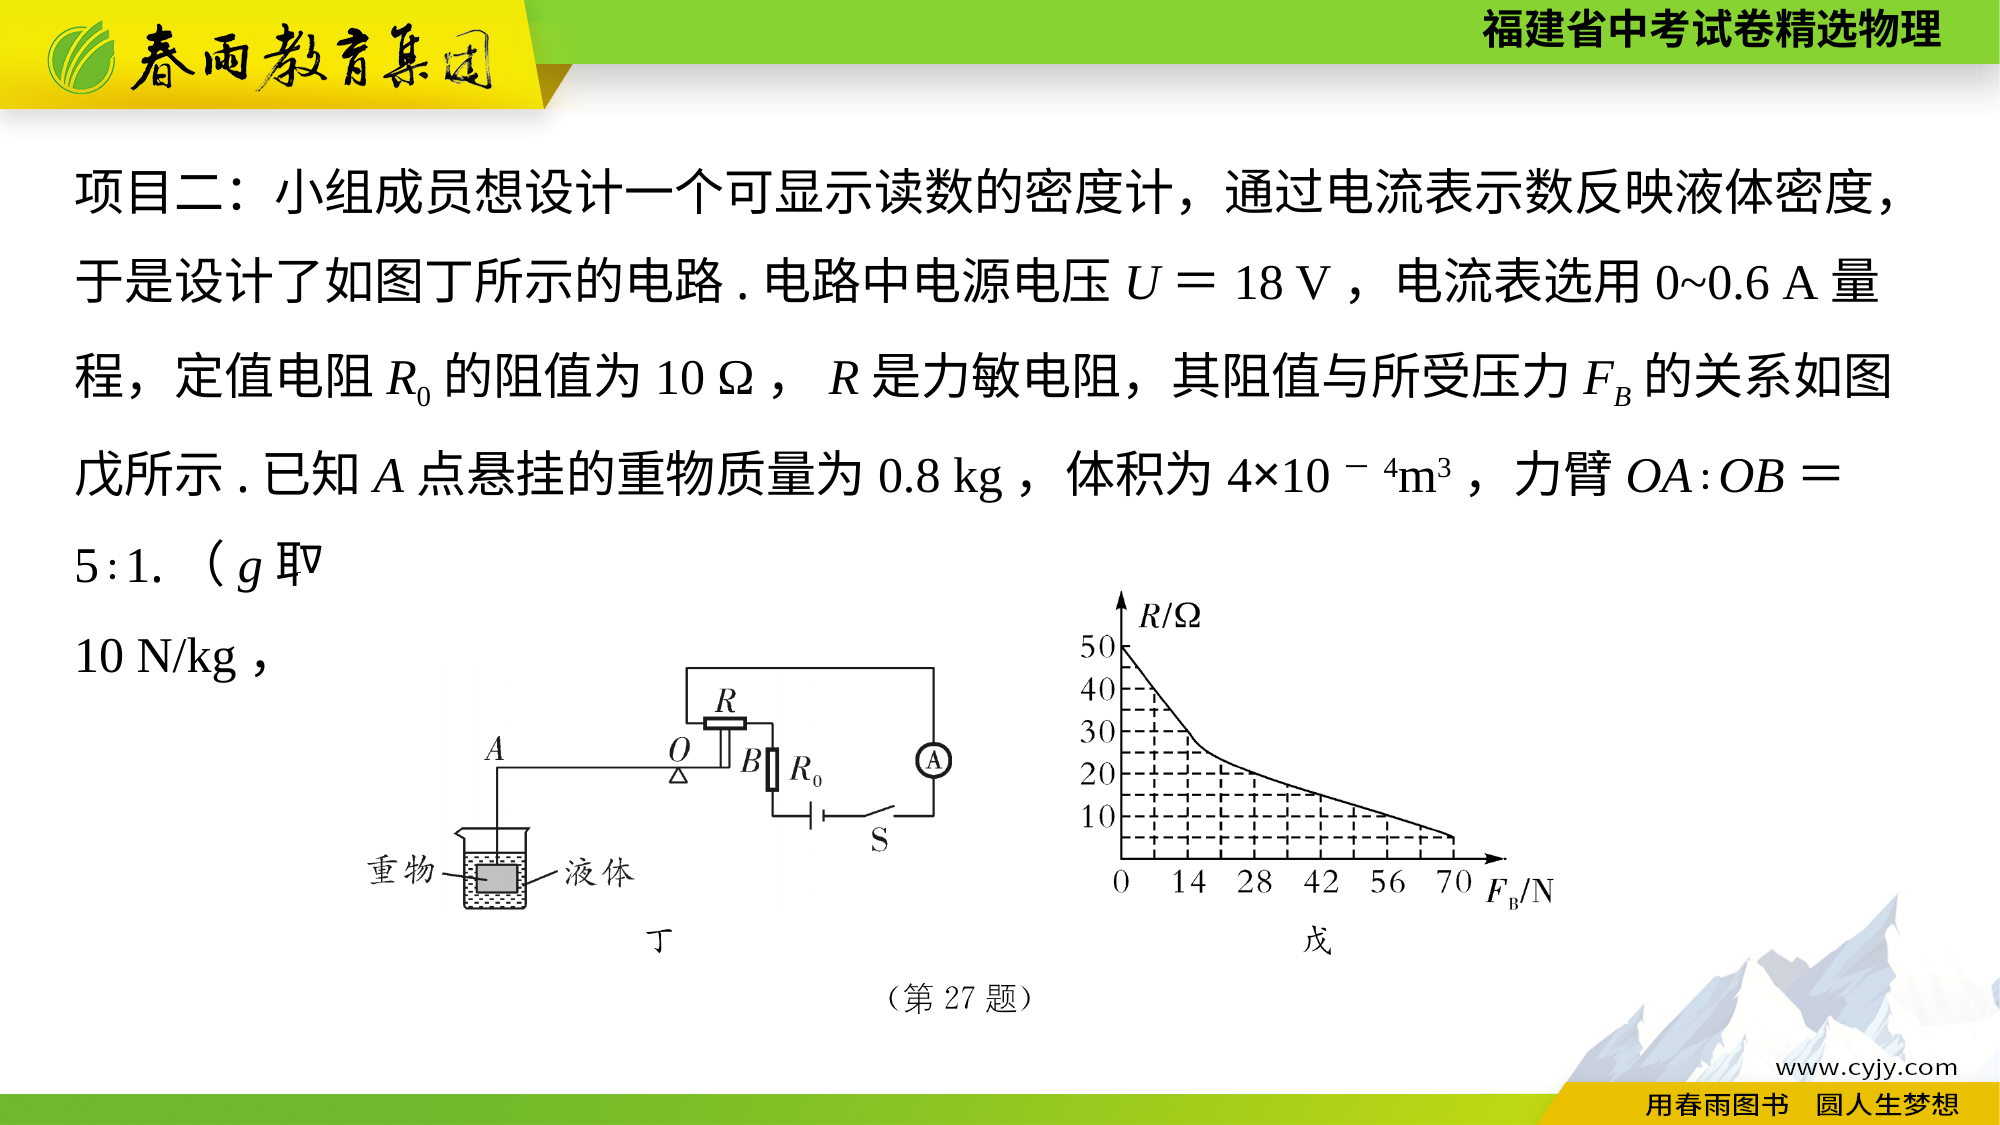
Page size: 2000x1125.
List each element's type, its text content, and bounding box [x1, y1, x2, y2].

list 项目二：小组成员想设计一个可显示读数的密度计，通过电流表示数反映液体密度，于是设计了如图丁所示的电路.电路中电源电压U＝18 V，电流表选用0~0.6 A量程，定值电阻R0的阻值为10 Ω，R是力敏电阻，其阻值与所受压力FB的关系如图戊所示.已知A点悬挂的重物质量为0.8 kg，体积为4×10－4m3，力臂OA∶OB＝5∶1.（g取 10 N/kg，不计杠杆自重） [59, 122, 1944, 592]
picture [0, 0, 2000, 1125]
